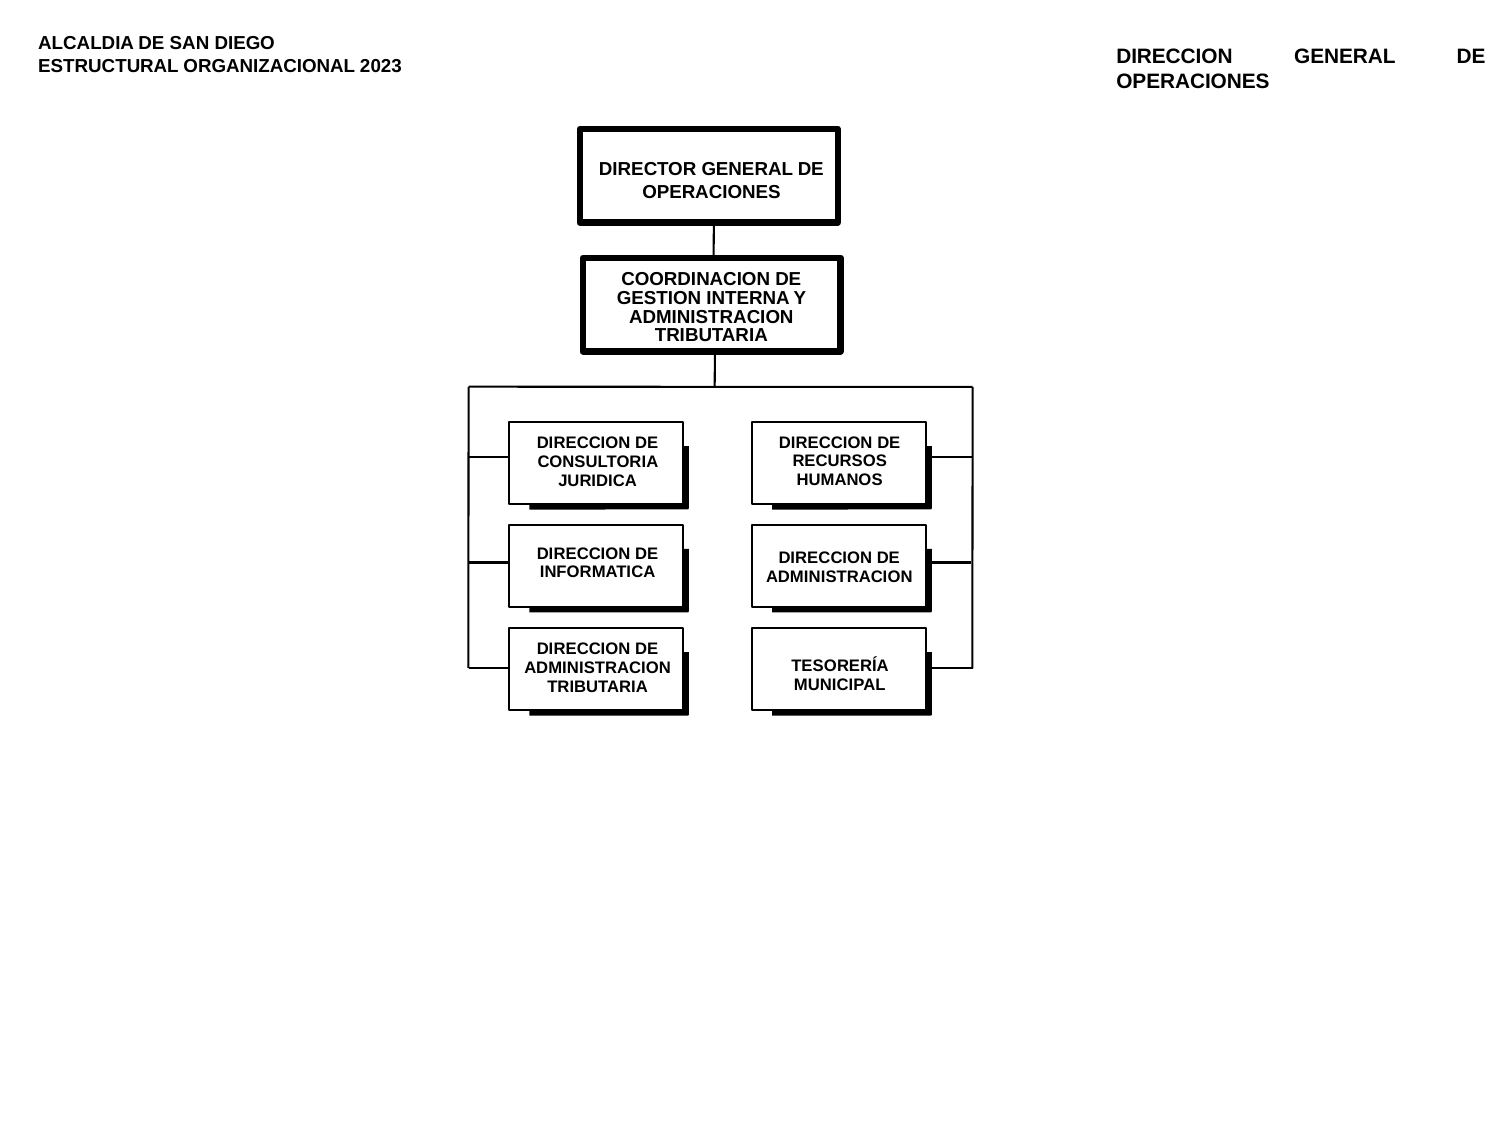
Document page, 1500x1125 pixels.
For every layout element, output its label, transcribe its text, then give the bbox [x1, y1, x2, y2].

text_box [467, 128, 973, 716]
text_box ALCALDIA DE SAN DIEGO ESTRUCTURAL ORGANIZACIONAL 2023 [23, 23, 551, 84]
text_box DIRECCION GENERAL DE OPERACIONES [1101, 35, 1500, 100]
